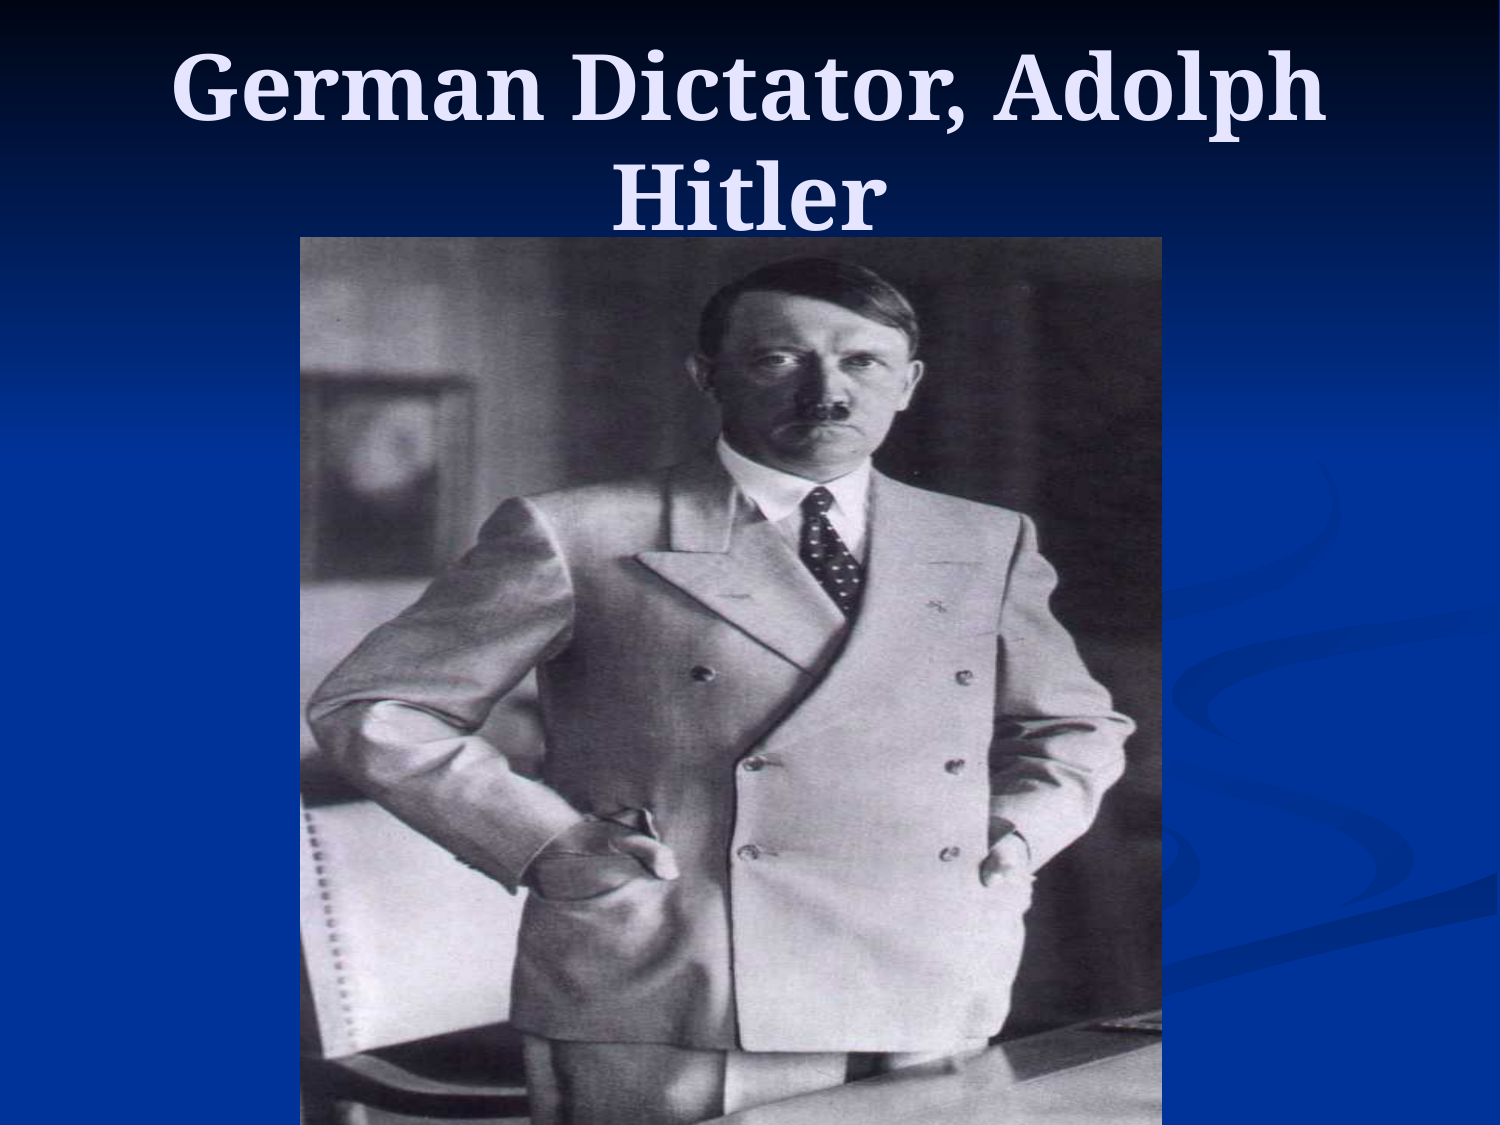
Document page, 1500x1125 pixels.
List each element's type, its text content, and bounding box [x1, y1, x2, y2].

title German Dictator, Adolph Hitler [74, 44, 1426, 233]
picture [299, 237, 1162, 1125]
